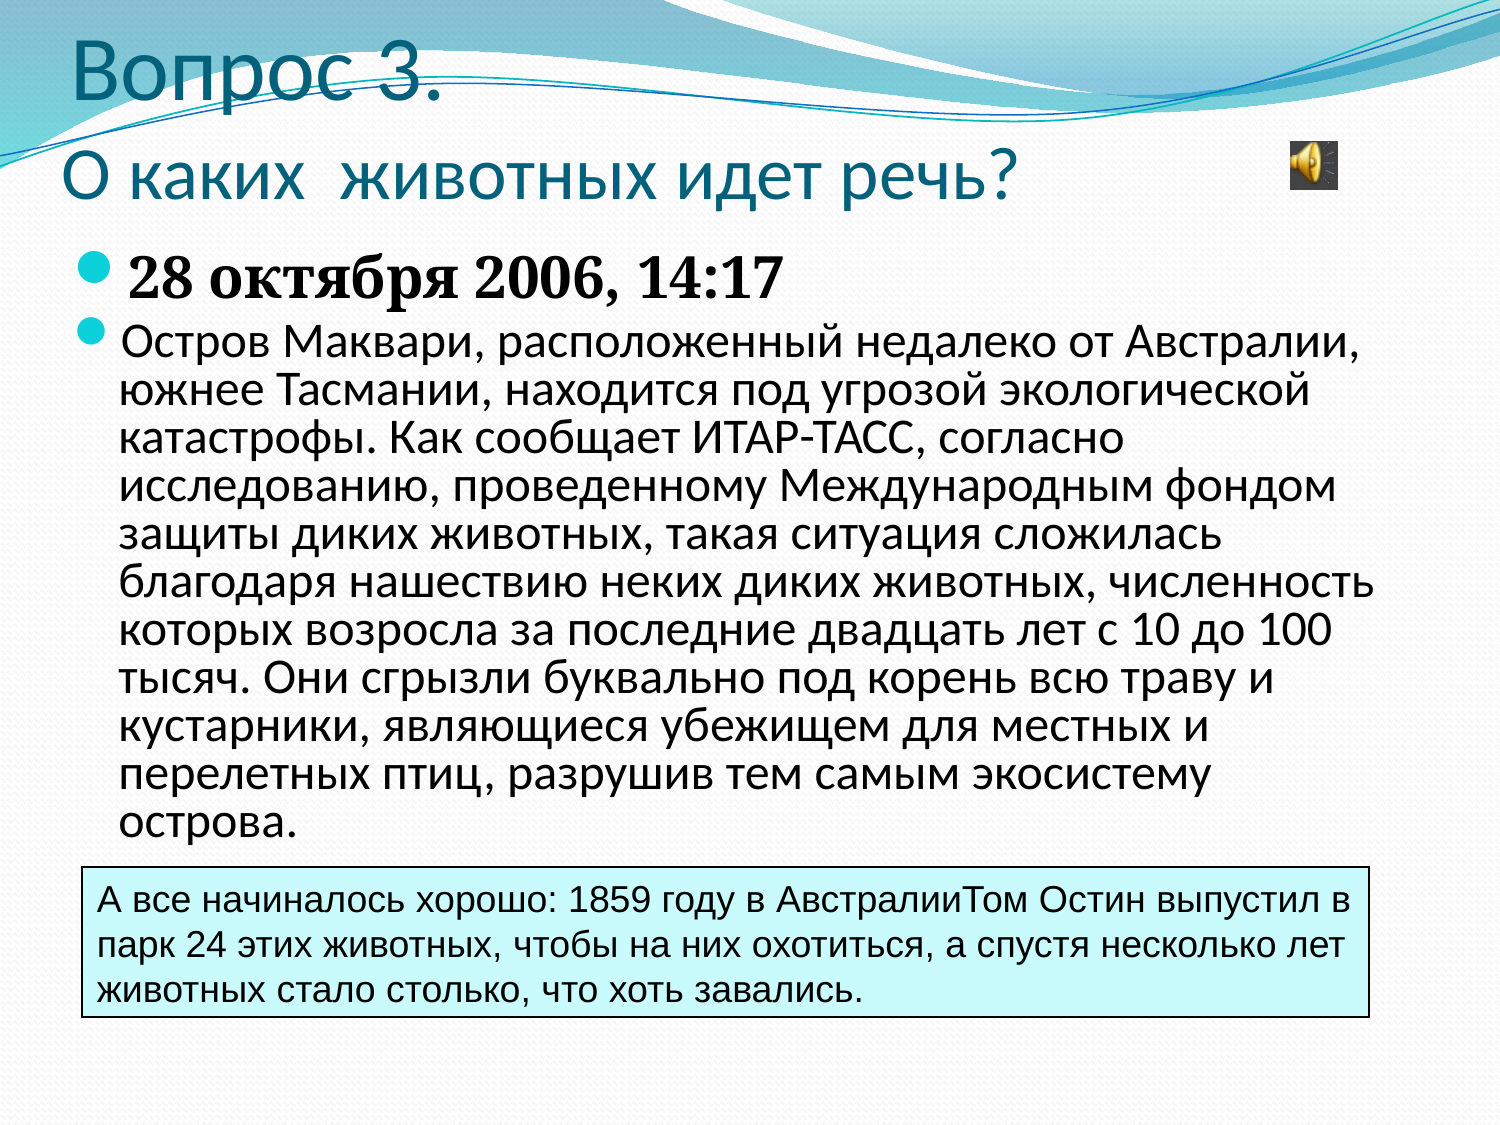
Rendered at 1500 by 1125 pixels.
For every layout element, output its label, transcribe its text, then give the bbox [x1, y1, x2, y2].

text_box О каких животных идет речь? [46, 117, 1500, 222]
text_box А все начиналось хорошо: 1859 году в АвстралииТом Остин выпустил в парк 24 этих животных, чтобы на них охотиться, а спустя несколько лет животных стало столько, что хоть завались. [82, 867, 1369, 1017]
list 28 октября 2006, 14:17 Остров Маквари, расположенный недалеко от Австралии, южнее Тасмании, находится под угрозой экологической катастрофы. Как сообщает ИТАР-ТАСС, согласно исследованию, проведенному Международным фондом защиты диких животных, такая ситуация сложилась благодаря нашествию неких диких животных, численность которых возросла за последние двадцать лет с 10 до 100 тысяч. Они сгрызли буквально под корень всю траву и кустарники, являющиеся убежищем для местных и перелетных птиц, разрушив тем самым экосистему острова. [58, 246, 1409, 967]
title Вопрос 3. [70, 0, 1421, 117]
picture [1288, 140, 1340, 191]
